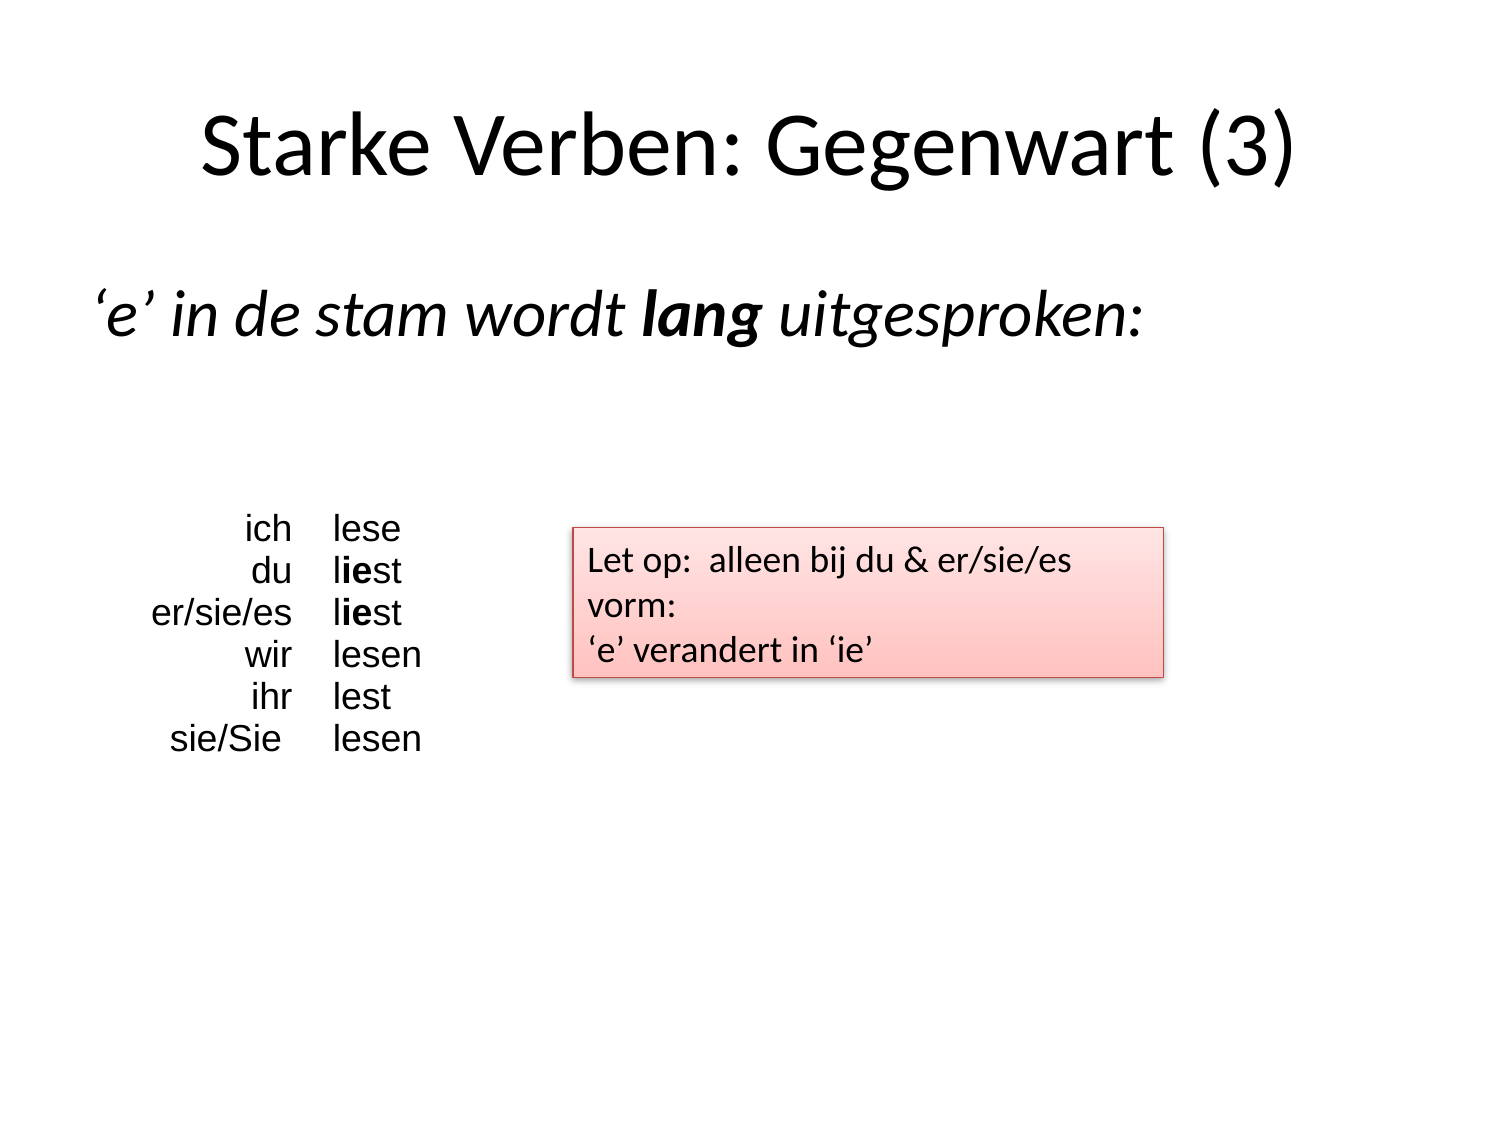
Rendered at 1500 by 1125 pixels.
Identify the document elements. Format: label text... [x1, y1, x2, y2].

table_header lese liest liest lesen lest lesen [318, 491, 561, 775]
text_box Let op: alleen bij du & er/sie/es vorm: ‘e’ verandert in ‘ie’ [572, 527, 1164, 678]
list ‘e’ in de stam wordt lang uitgesproken: [75, 262, 1425, 1005]
title Starke Verben: Gegenwart (3) [75, 45, 1425, 233]
table_header ich du er/sie/es wir ihr sie/Sie [75, 491, 318, 775]
